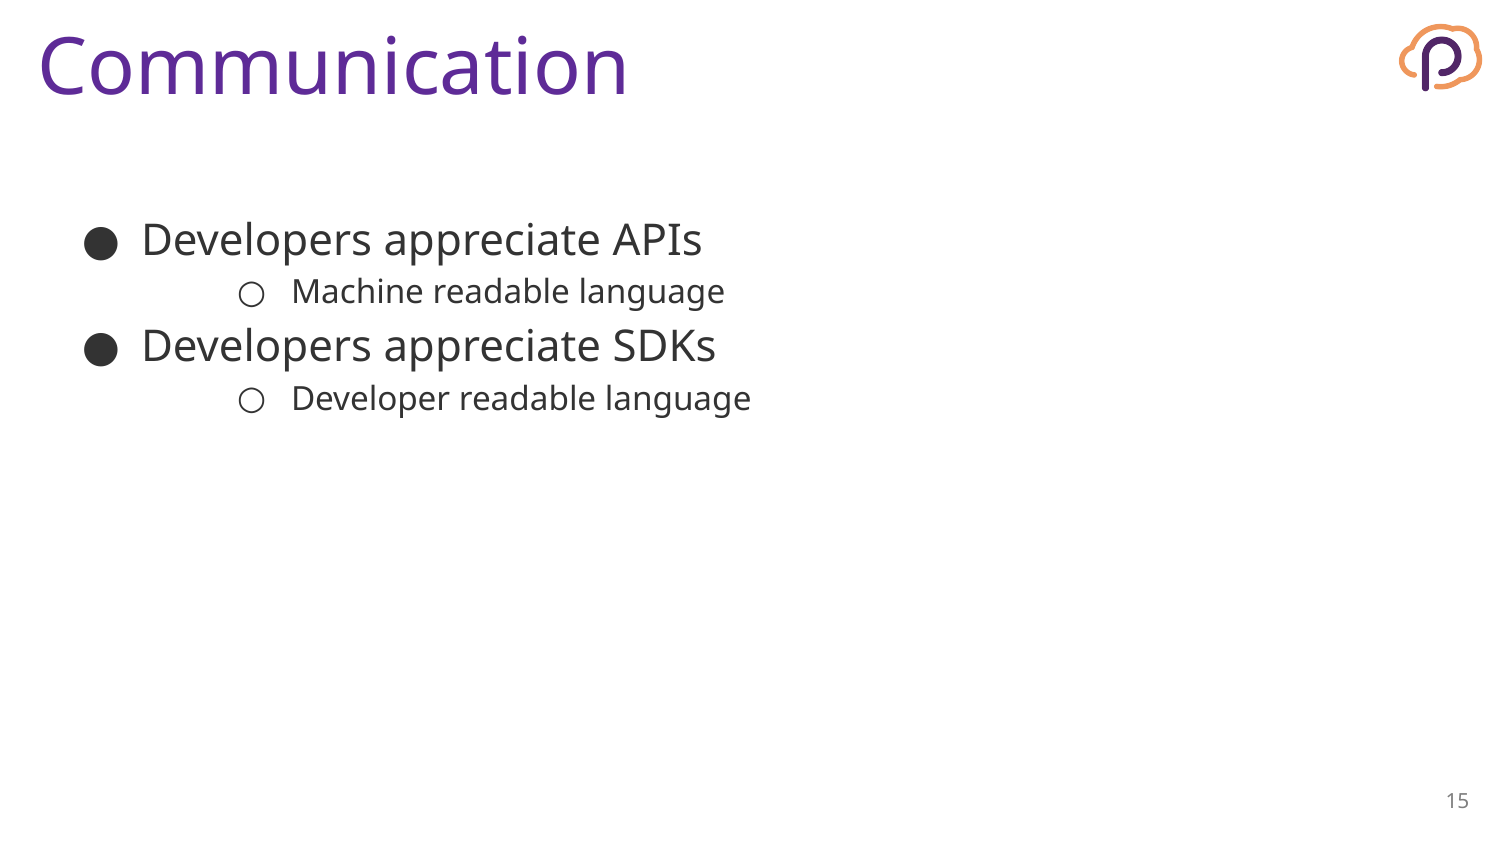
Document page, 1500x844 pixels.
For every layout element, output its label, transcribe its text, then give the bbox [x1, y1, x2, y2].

slide_number ‹#› [1394, 769, 1484, 834]
title Communication [22, 0, 1421, 124]
picture [1421, 4, 1494, 111]
list Developers appreciate APIs Machine readable language Developers appreciate SDKs Developer readable language [51, 189, 1449, 750]
